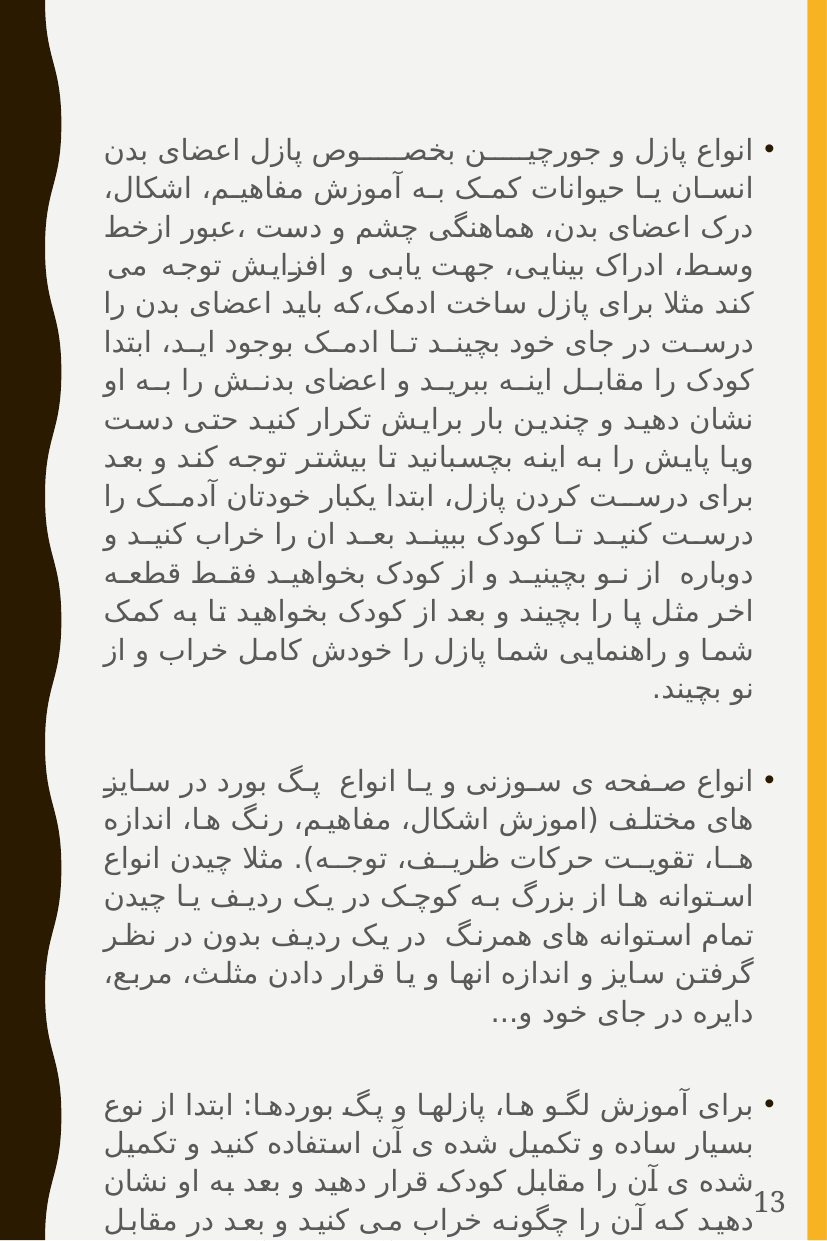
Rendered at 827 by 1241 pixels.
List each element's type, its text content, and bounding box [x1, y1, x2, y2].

list انواع پازل و جورچین بخصوص پازل اعضای بدن انسان یا حیوانات کمک به آموزش مفاهیم، اشکال، درک اعضای بدن، هماهنگی چشم و دست ،عبور ازخط وسط، ادراک بینایی، جهت یابی و افزایش توجه می کند مثلا برای پازل ساخت ادمک،که باید اعضای بدن را درست در جای خود بچیند تا ادمک بوجود اید، ابتدا کودک را مقابل اینه ببرید و اعضای بدنش را به او نشان دهید و چندین بار برایش تکرار کنید حتی دست ویا پایش را به اینه بچسبانید تا بیشتر توجه کند و بعد برای درست کردن پازل، ابتدا یکبار خودتان آدمک را درست کنید تا کودک ببیند بعد ان را خراب کنید و دوباره از نو بچینید و از کودک بخواهید فقط قطعه اخر مثل پا را بچیند و بعد از کودک بخواهید تا به کمک شما و راهنمایی شما پازل را خودش کامل خراب و از نو بچیند. انواع صفحه ی سوزنی و یا انواع پگ بورد در سایز های مختلف (اموزش اشکال، مفاهیم، رنگ ها، اندازه ها، تقویت حرکات ظریف، توجه). مثلا چیدن انواع استوانه ها از بزرگ به کوچک در یک ردیف یا چیدن تمام استوانه های همرنگ در یک ردیف بدون در نظر گرفتن سایز و اندازه انها و یا قرار دادن مثلث، مربع، دایره در جای خود و... برای آموزش لگو ها، پازلها و پگ بوردها: ابتدا از نوع بسیار ساده و تکمیل شده ی آن استفاده کنید و تکمیل شده ی آن را مقابل کودک قرار دهید و بعد به او نشان دهید که آن را چگونه خراب می کنید و بعد در مقابل کودک خودتان شروع به چیدن آن کنید و آن را بسازید تا او ببیند و قطعه آخر را از کودک بخواهید تا سر جایش بگذارد، وقتی با کار اشنا شد قطعات بیشتری را بردارید تا او بچیند و در نهایت تمام قطعات را بردارید تا او به تنهایی بچیند. [88, 120, 790, 710]
slide_number 13 [714, 1170, 801, 1233]
